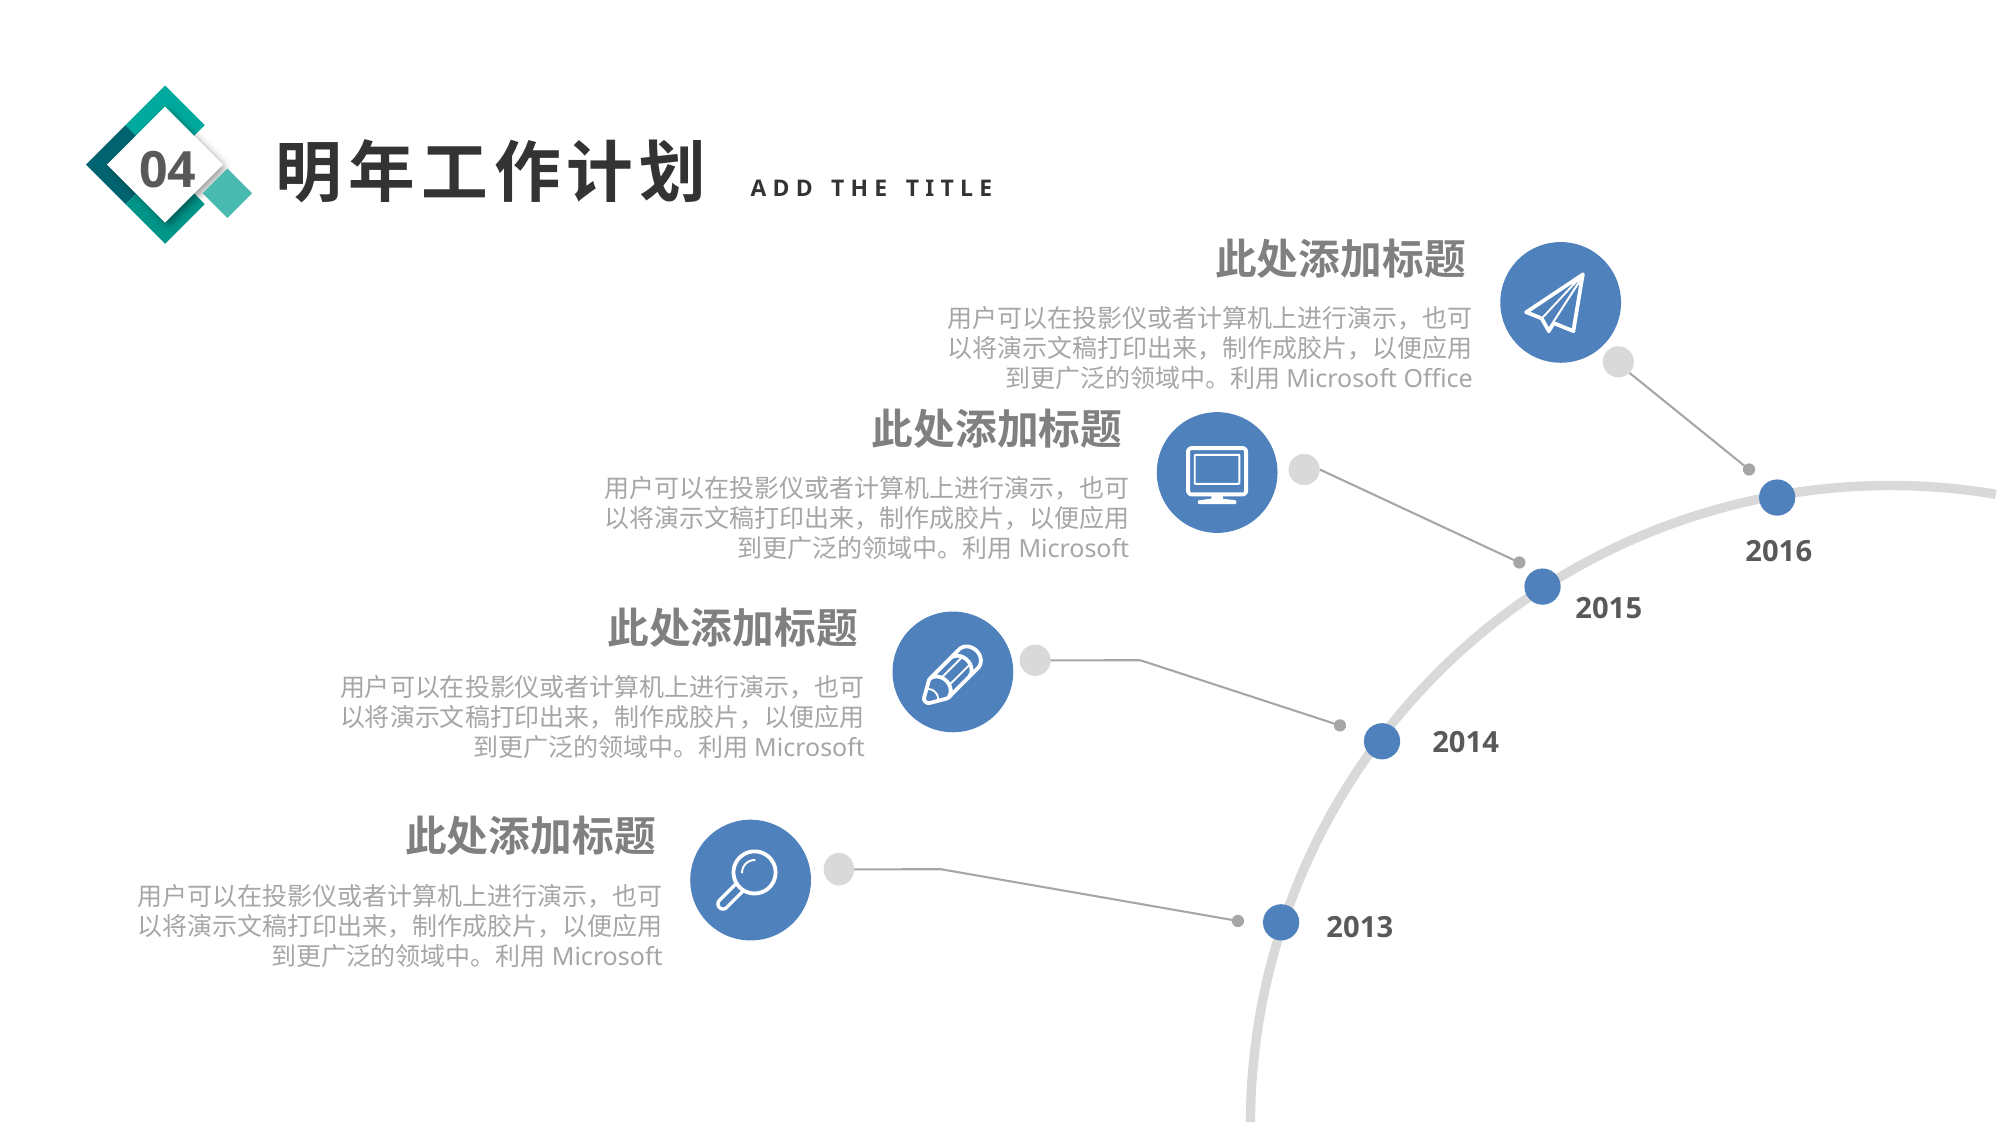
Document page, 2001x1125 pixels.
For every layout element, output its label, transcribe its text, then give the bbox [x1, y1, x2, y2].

text_box 2016 [1730, 525, 1874, 575]
text_box 2014 [1417, 715, 1561, 766]
text_box [1523, 567, 1561, 606]
text_box 2013 [1311, 901, 1455, 951]
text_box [912, 225, 1488, 402]
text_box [823, 852, 1238, 921]
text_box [568, 395, 1145, 572]
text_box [1156, 412, 1278, 533]
text_box [1757, 478, 1797, 517]
text_box [1261, 903, 1301, 942]
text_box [1500, 242, 1622, 363]
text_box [1019, 644, 1340, 726]
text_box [1602, 346, 1750, 470]
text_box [690, 819, 811, 941]
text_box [102, 802, 678, 979]
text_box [892, 611, 1014, 733]
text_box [1288, 453, 1520, 563]
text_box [304, 594, 880, 771]
text_box [1249, 484, 1996, 1125]
text_box [1362, 722, 1402, 761]
text_box 2015 [1560, 581, 1704, 632]
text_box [85, 85, 1037, 244]
